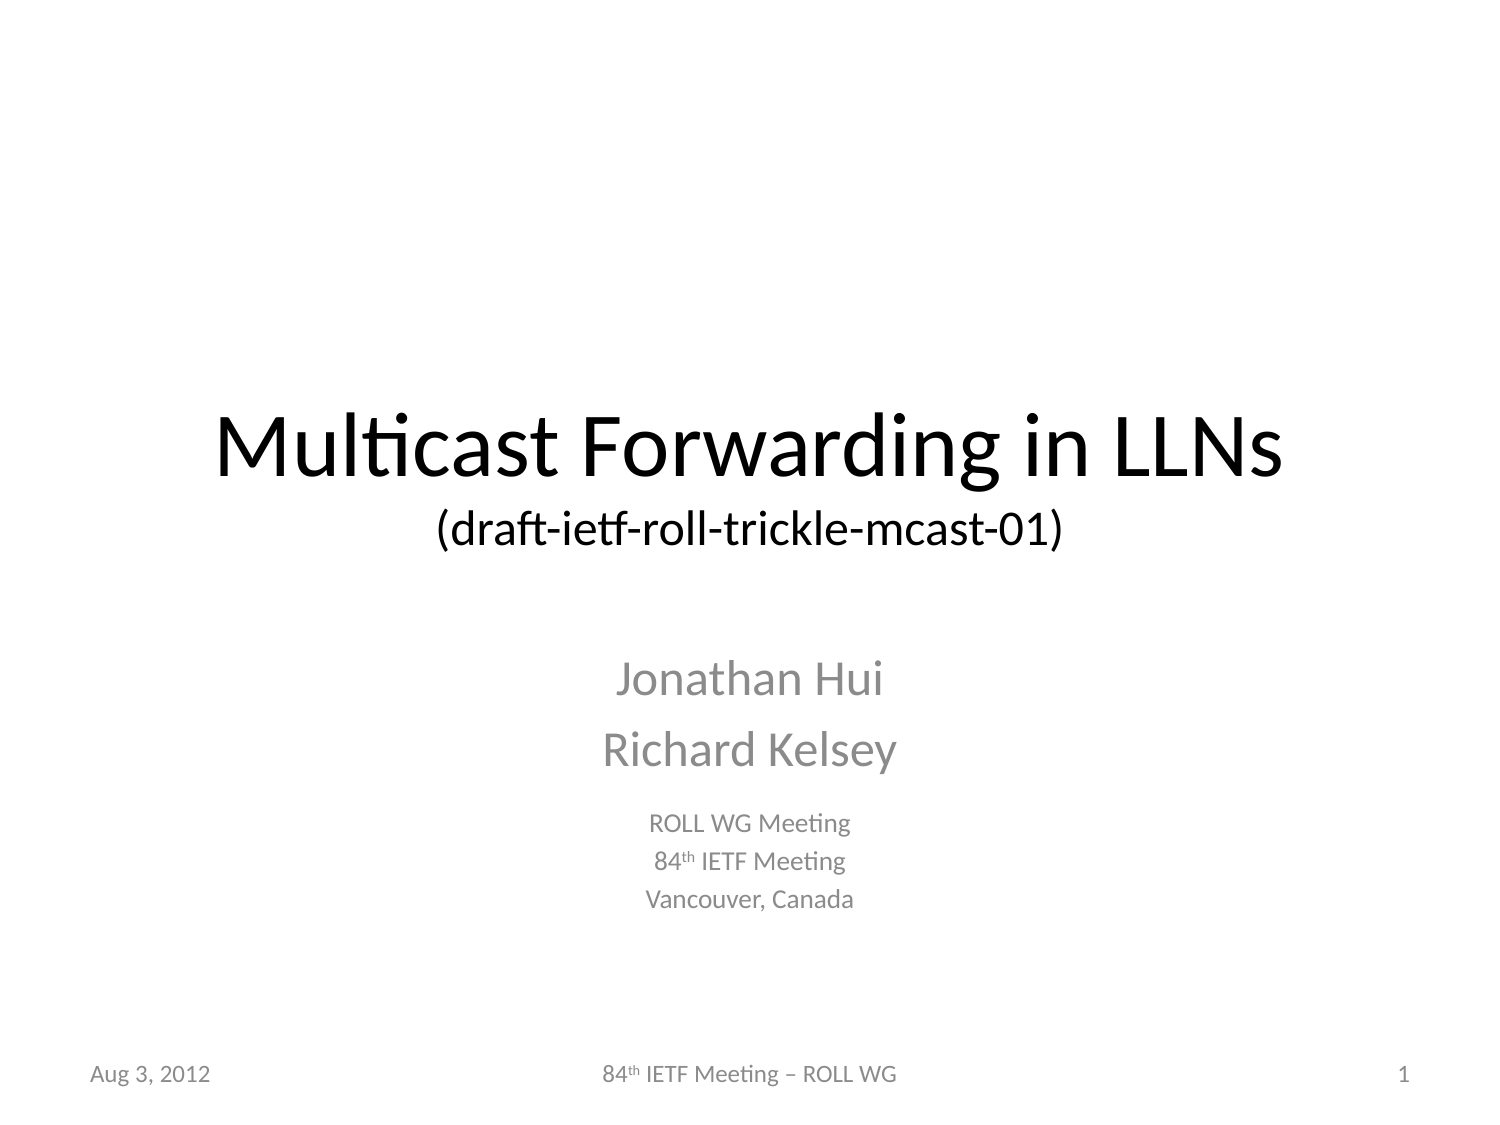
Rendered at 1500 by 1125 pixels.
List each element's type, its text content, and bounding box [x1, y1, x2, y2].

footer 84th IETF Meeting – ROLL WG [512, 1042, 988, 1103]
slide_number 1 [1074, 1042, 1425, 1103]
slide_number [75, 1042, 425, 1103]
subtitle Jonathan Hui Richard Kelsey ROLL WG Meeting 84th IETF Meeting Vancouver, Canada [225, 637, 1275, 925]
title Multicast Forwarding in LLNs (draft-ietf-roll-trickle-mcast-01) [112, 349, 1388, 591]
